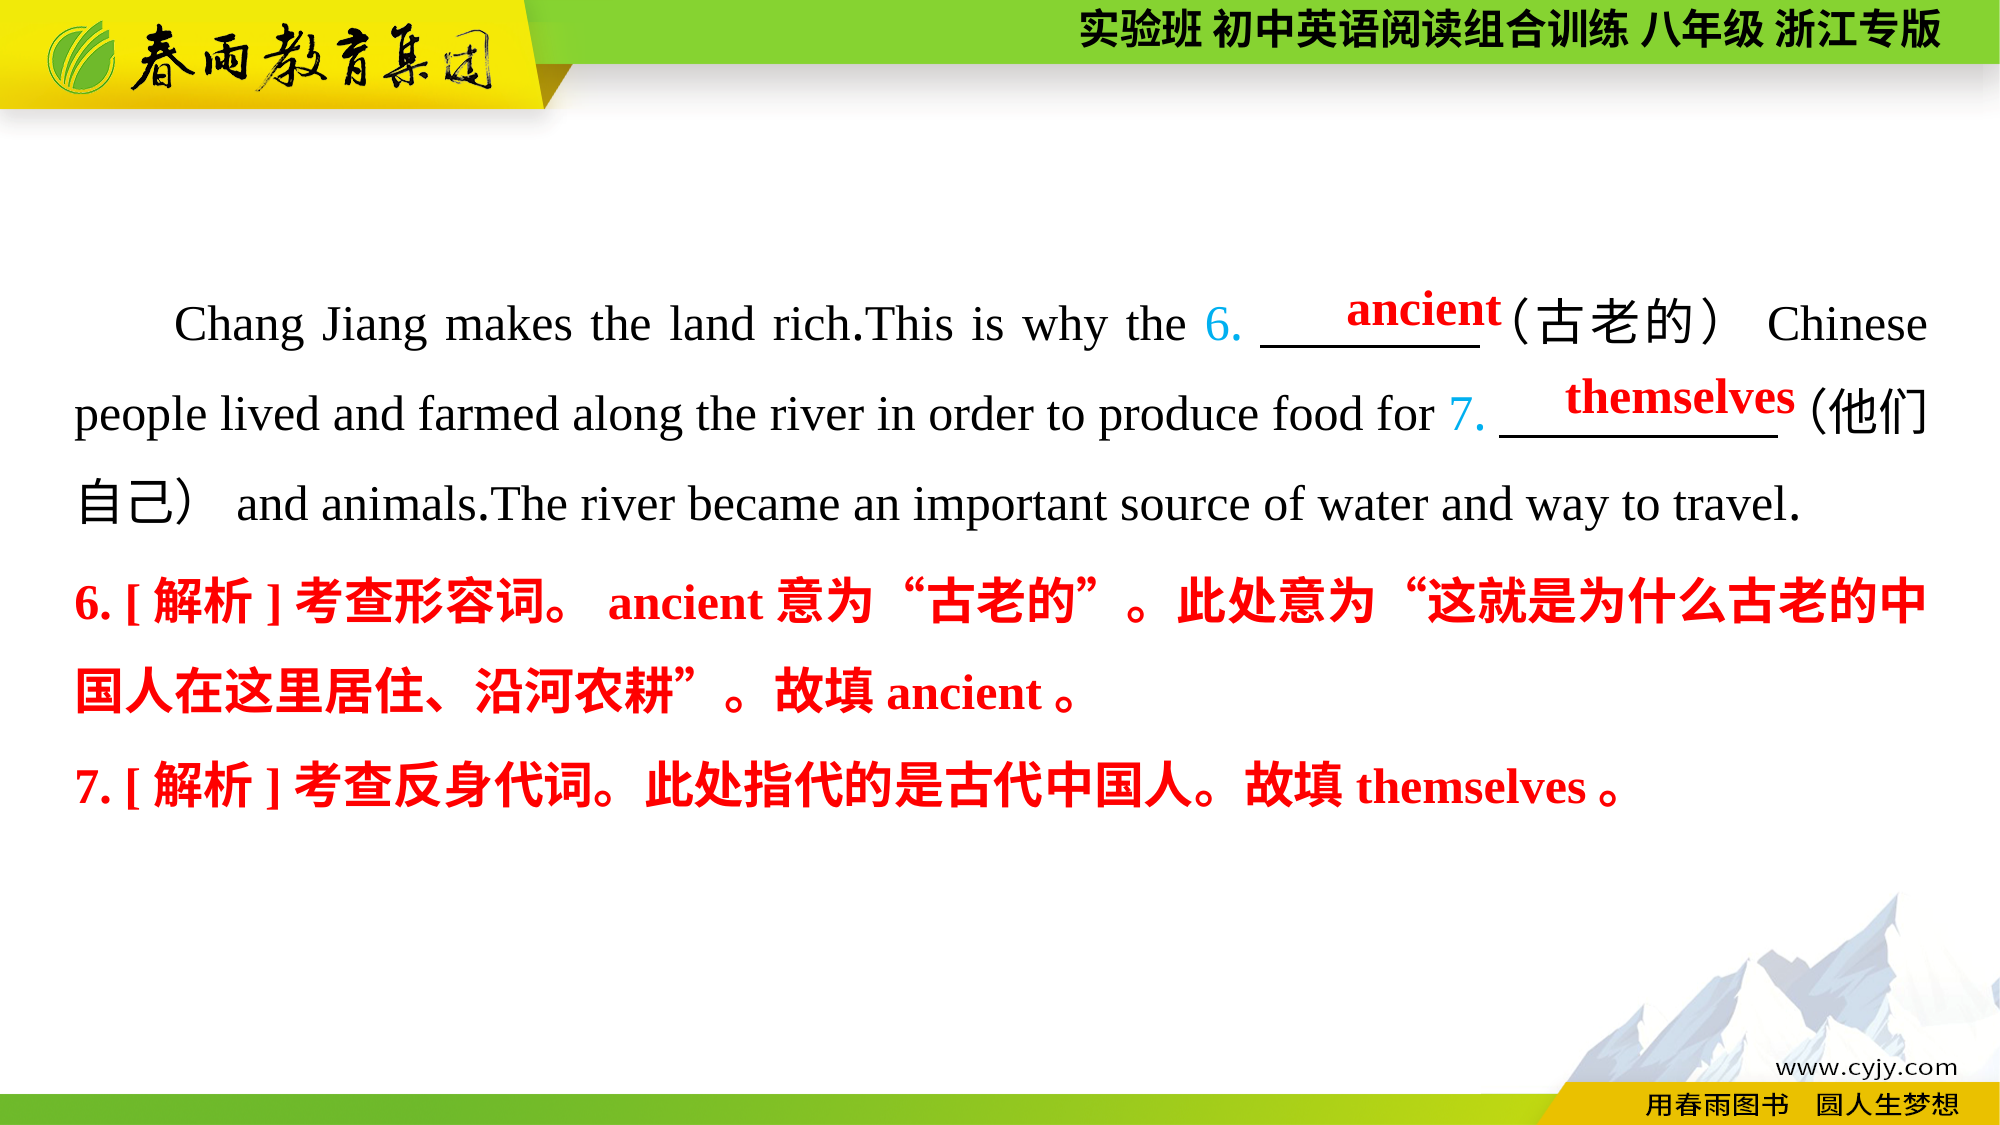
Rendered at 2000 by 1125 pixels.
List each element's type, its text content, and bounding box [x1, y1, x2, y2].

text_box 7. [解析]考查反身代词。此处指代的是古代中国人。故填themselves。 [59, 728, 1944, 821]
list Chang Jiang makes the land rich.This is why the 6. （古老的）Chinese people lived and farmed along the river in order to produce food for 7. （他们自己）and animals.The river became an important source of water and way to travel. [59, 253, 1944, 542]
picture [0, 0, 2000, 1125]
text_box themselves [1550, 356, 1811, 431]
text_box 6. [解析]考查形容词。ancient意为“古老的”。此处意为“这就是为什么古老的中国人在这里居住、沿河农耕”。故填ancient。 [59, 542, 1944, 728]
text_box ancient [1331, 268, 1517, 343]
